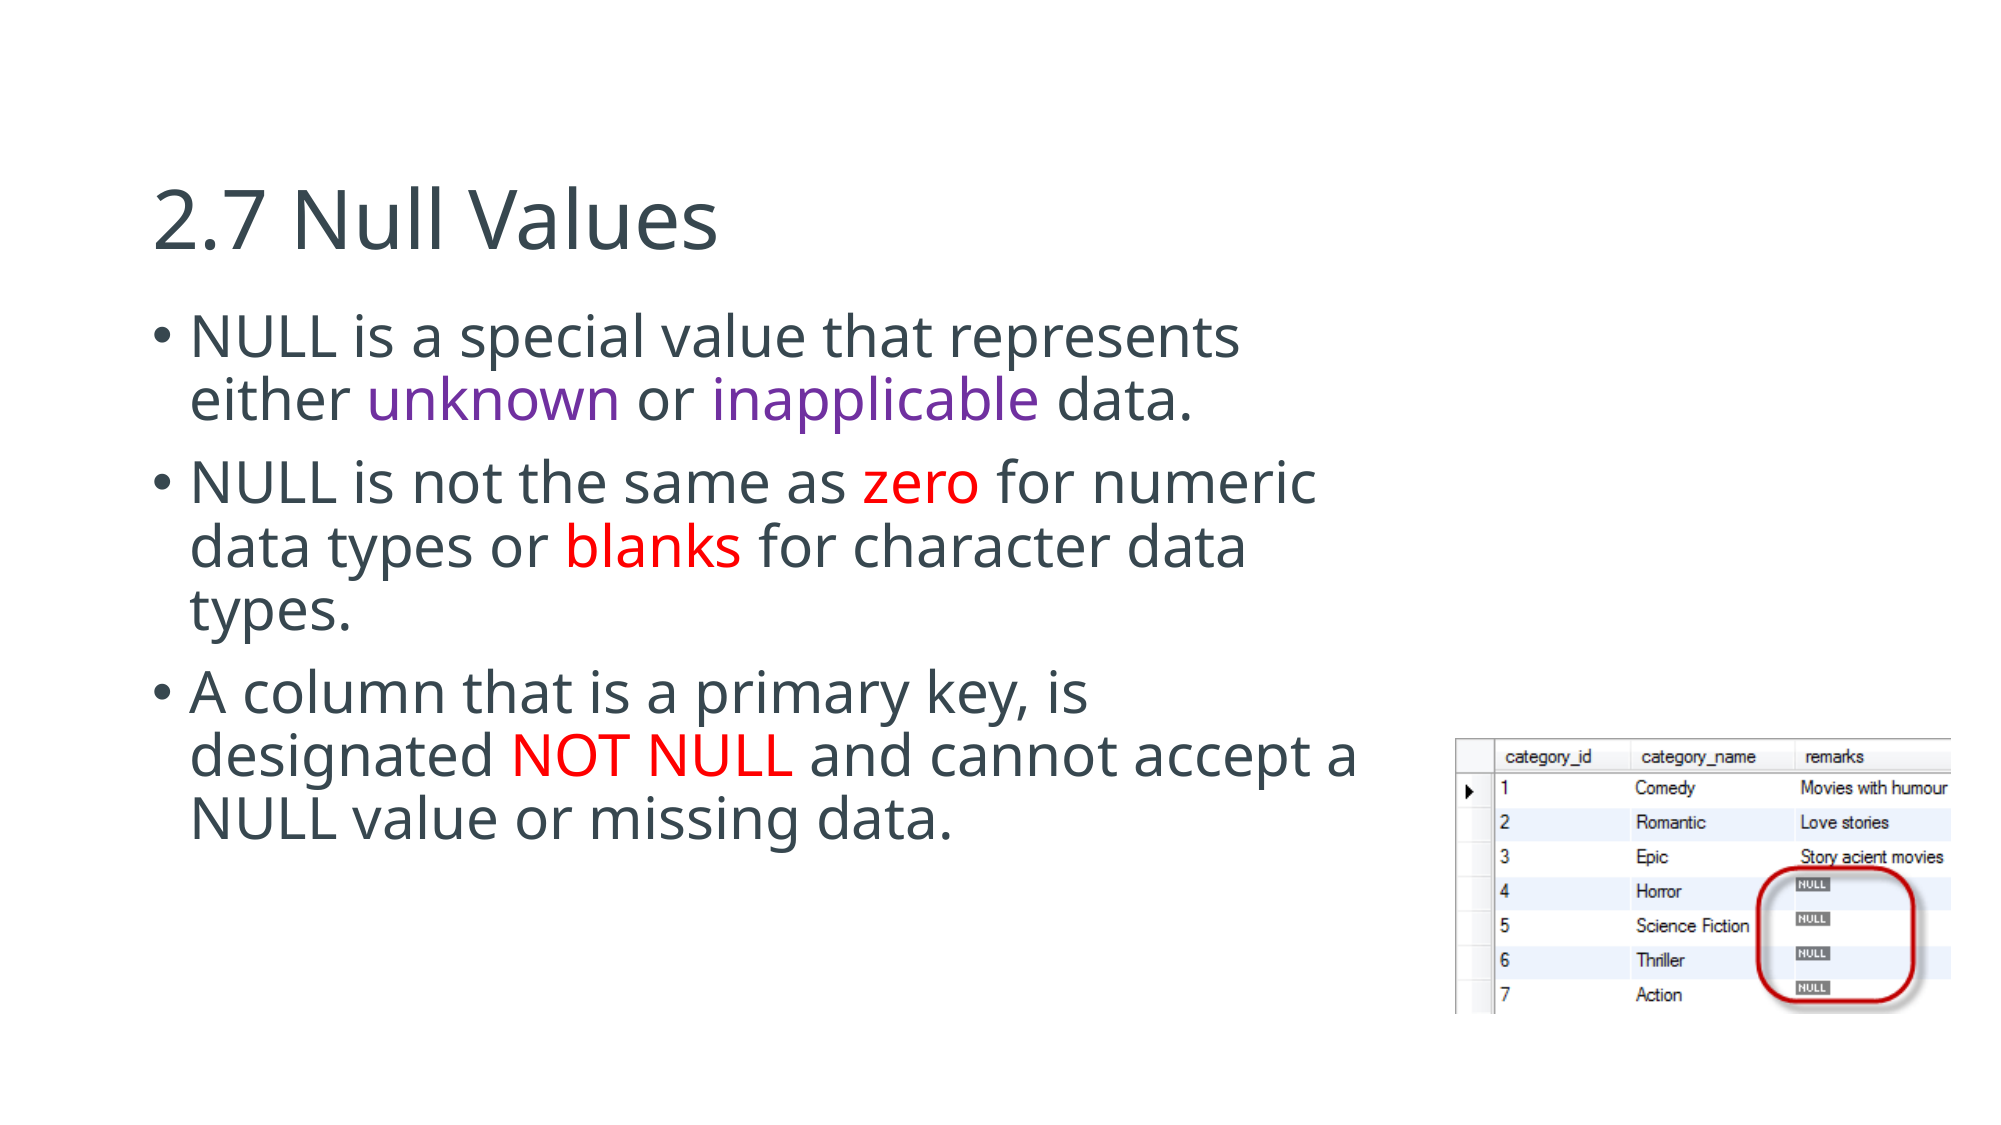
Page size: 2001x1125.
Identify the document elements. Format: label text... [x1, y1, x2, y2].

list NULL is a special value that represents either unknown or inapplicable data. NULL is not the same as zero for numeric data types or blanks for character data types. A column that is a primary key, is designated NOT NULL and cannot accept a NULL value or missing data. [137, 299, 1386, 1014]
title 2.7 Null Values [137, 59, 1863, 278]
picture [1455, 738, 1951, 1014]
